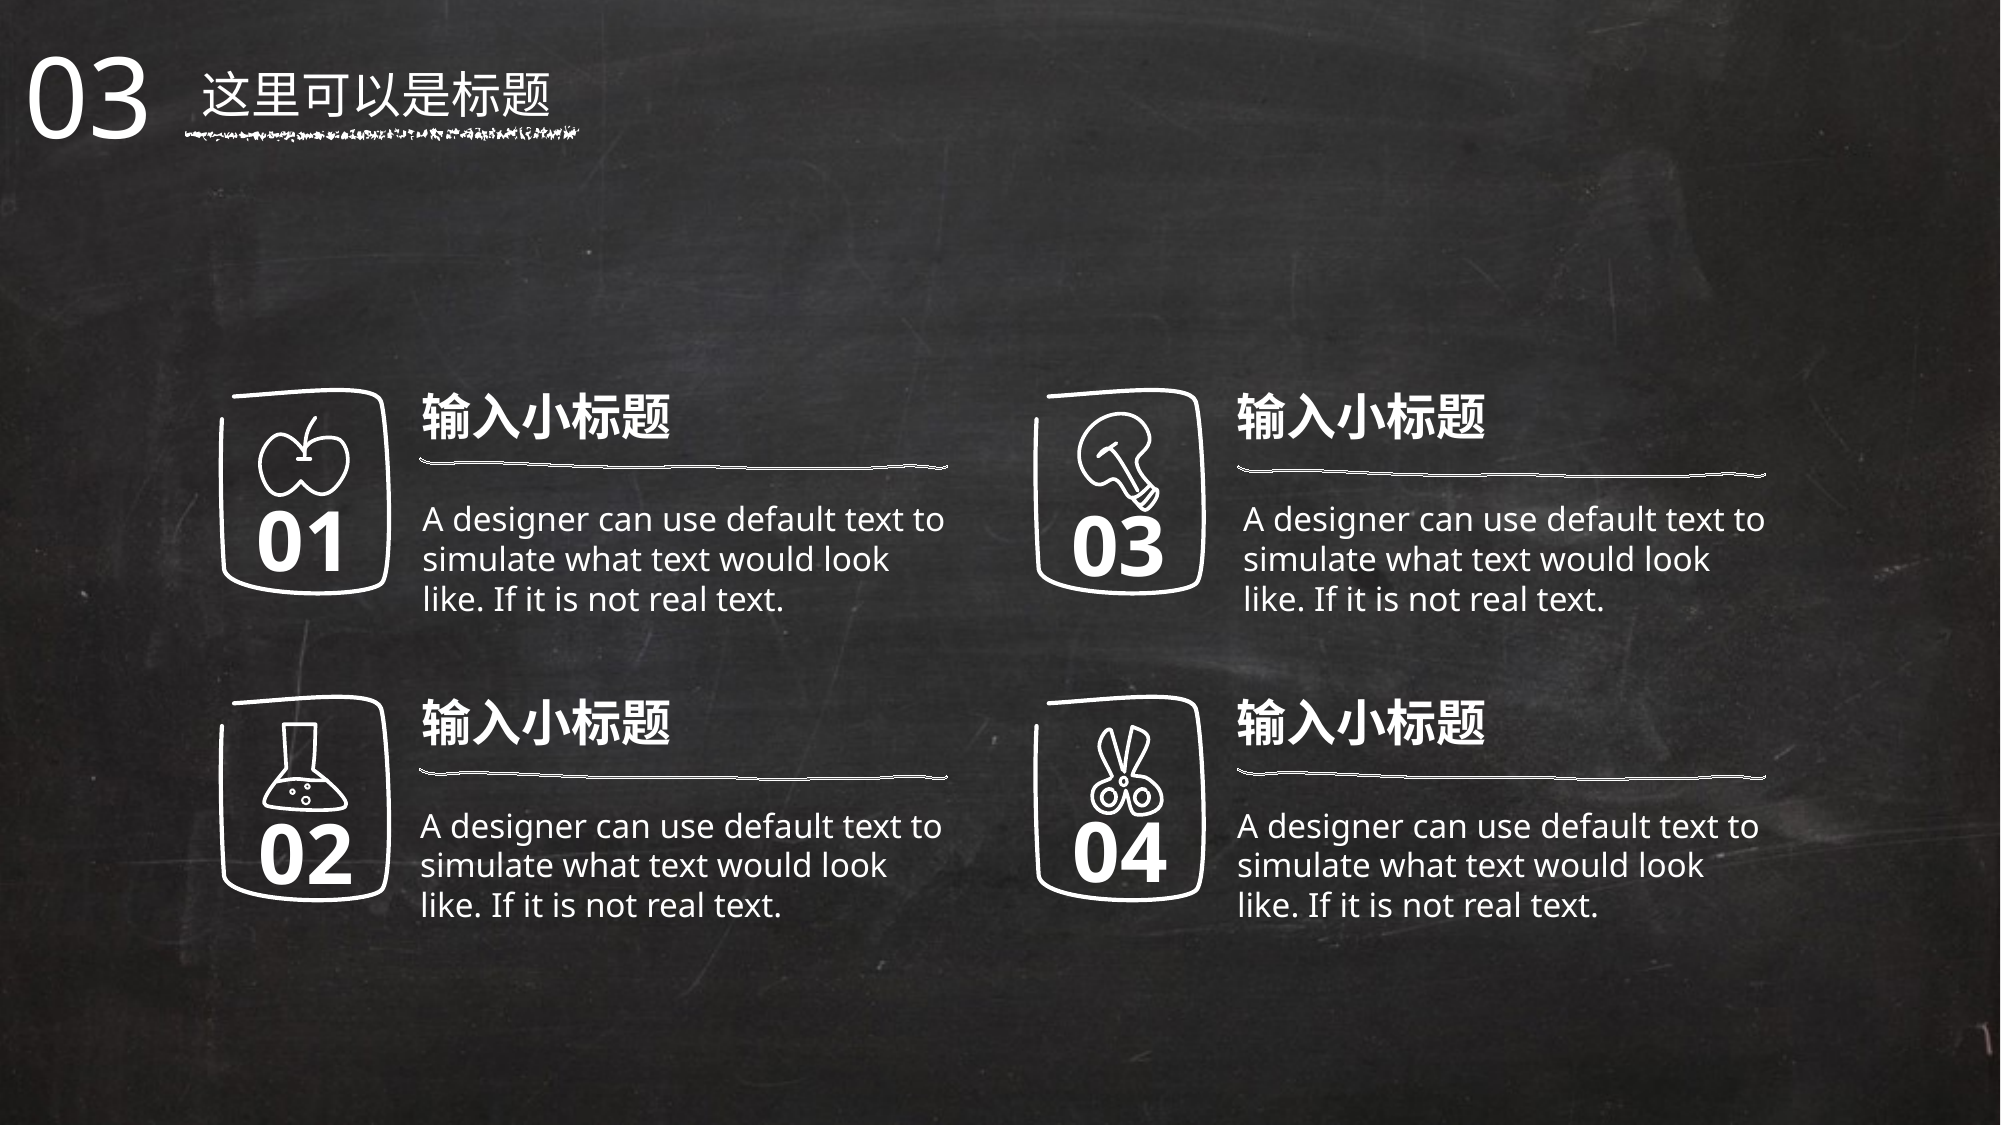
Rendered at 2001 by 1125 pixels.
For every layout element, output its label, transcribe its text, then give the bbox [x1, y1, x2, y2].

text_box 输入小标题 [407, 377, 697, 453]
text_box 02 [243, 793, 369, 909]
text_box 04 [1057, 791, 1183, 907]
text_box [1034, 695, 1205, 897]
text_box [1083, 414, 1160, 515]
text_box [264, 724, 347, 811]
text_box 03 [1056, 485, 1182, 601]
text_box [259, 417, 348, 496]
text_box 输入小标题 [1221, 377, 1512, 453]
text_box [219, 388, 391, 591]
text_box A designer can use default text to simulate what text would look like. If it is not real text. [407, 490, 967, 626]
text_box [419, 457, 948, 470]
text_box [419, 768, 948, 781]
text_box A designer can use default text to simulate what text would look like. If it is not real text. [1228, 490, 1788, 626]
text_box 输入小标题 [1221, 684, 1512, 760]
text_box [1082, 735, 1171, 806]
text_box A designer can use default text to simulate what text would look like. If it is not real text. [405, 797, 965, 932]
text_box [1034, 388, 1205, 591]
picture [0, 0, 2001, 1125]
text_box 01 [242, 480, 367, 596]
text_box 输入小标题 [407, 684, 697, 760]
text_box [219, 695, 391, 897]
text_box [9, 18, 580, 171]
text_box A designer can use default text to simulate what text would look like. If it is not real text. [1222, 797, 1782, 932]
text_box [1237, 768, 1766, 781]
text_box [1237, 465, 1766, 478]
